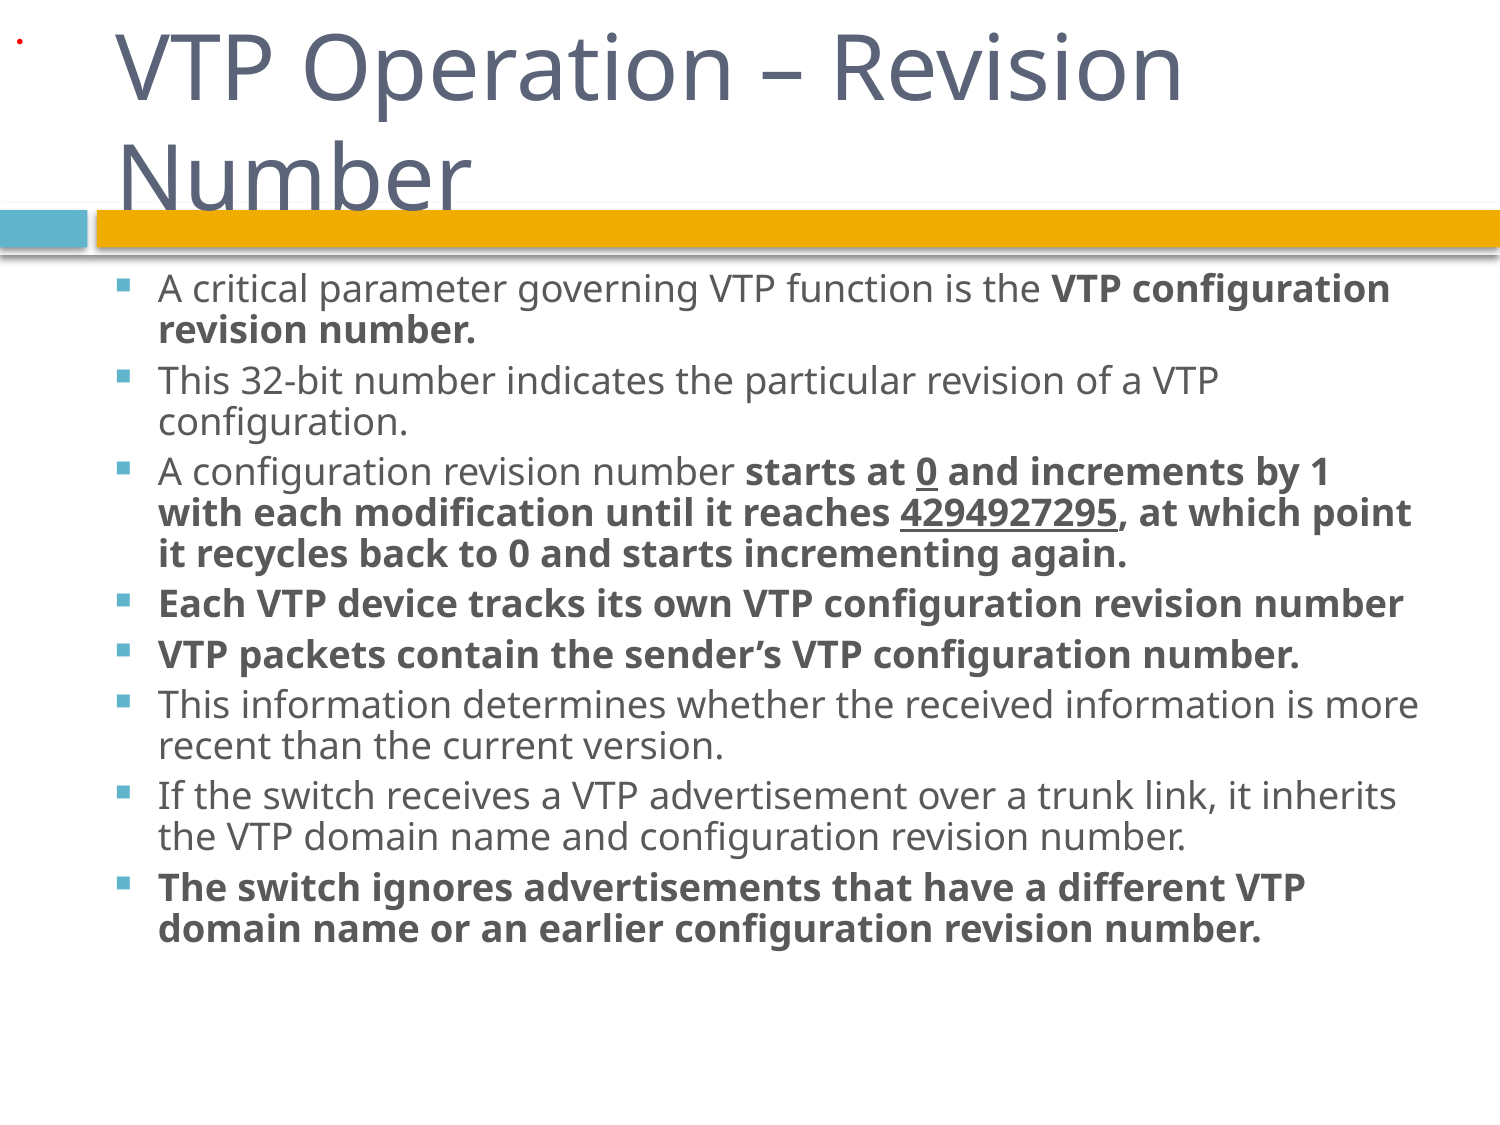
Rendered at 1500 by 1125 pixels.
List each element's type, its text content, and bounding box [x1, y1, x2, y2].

title VTP Operation – Revision Number [100, 37, 1438, 200]
text_box . [0, 0, 50, 60]
list A critical parameter governing VTP function is the VTP configuration revision number. This 32-bit number indicates the particular revision of a VTP configuration. A configuration revision number starts at 0 and increments by 1 with each modification until it reaches 4294927295, at which point it recycles back to 0 and starts incrementing again. Each VTP device tracks its own VTP configuration revision number VTP packets contain the sender’s VTP configuration number. This information determines whether the received information is more recent than the current version. If the switch receives a VTP advertisement over a trunk link, it inherits the VTP domain name and configuration revision number. The switch ignores advertisements that have a different VTP domain name or an earlier configuration revision number. [100, 262, 1438, 1000]
